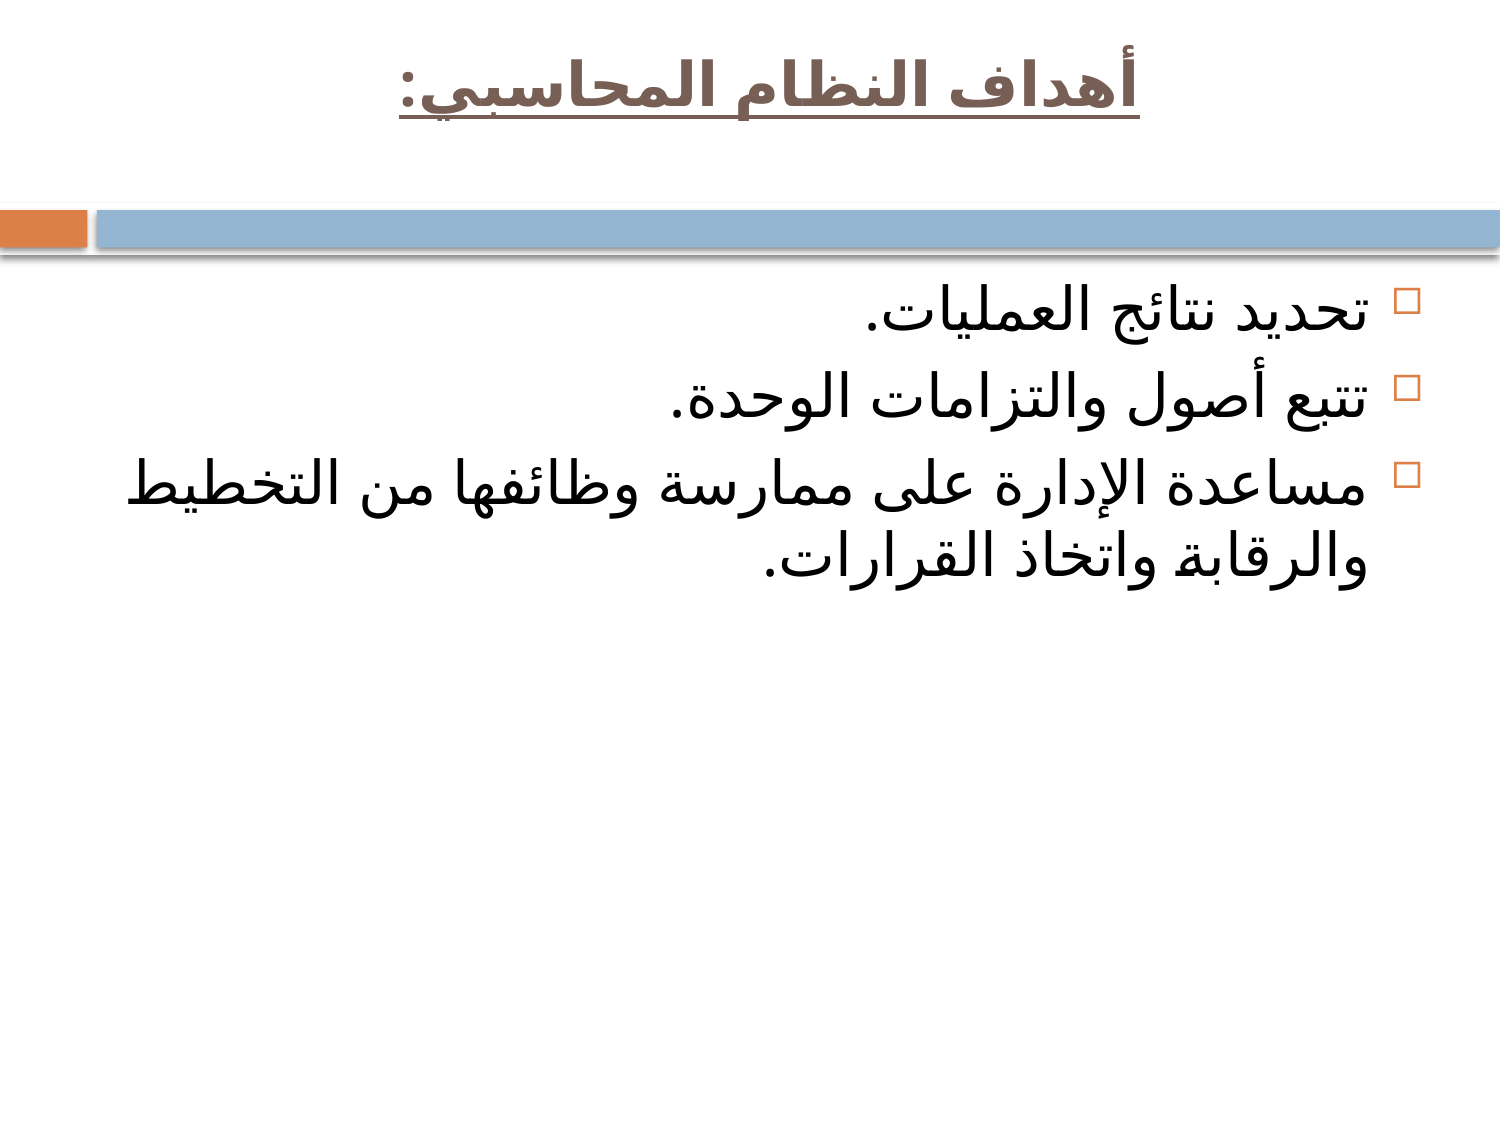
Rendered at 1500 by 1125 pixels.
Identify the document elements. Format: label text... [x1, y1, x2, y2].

title أهداف النظام المحاسبي: [100, 37, 1438, 200]
list تحديد نتائج العمليات. تتبع أصول والتزامات الوحدة. مساعدة الإدارة على ممارسة وظائفها من التخطيط والرقابة واتخاذ القرارات. [100, 262, 1438, 1000]
